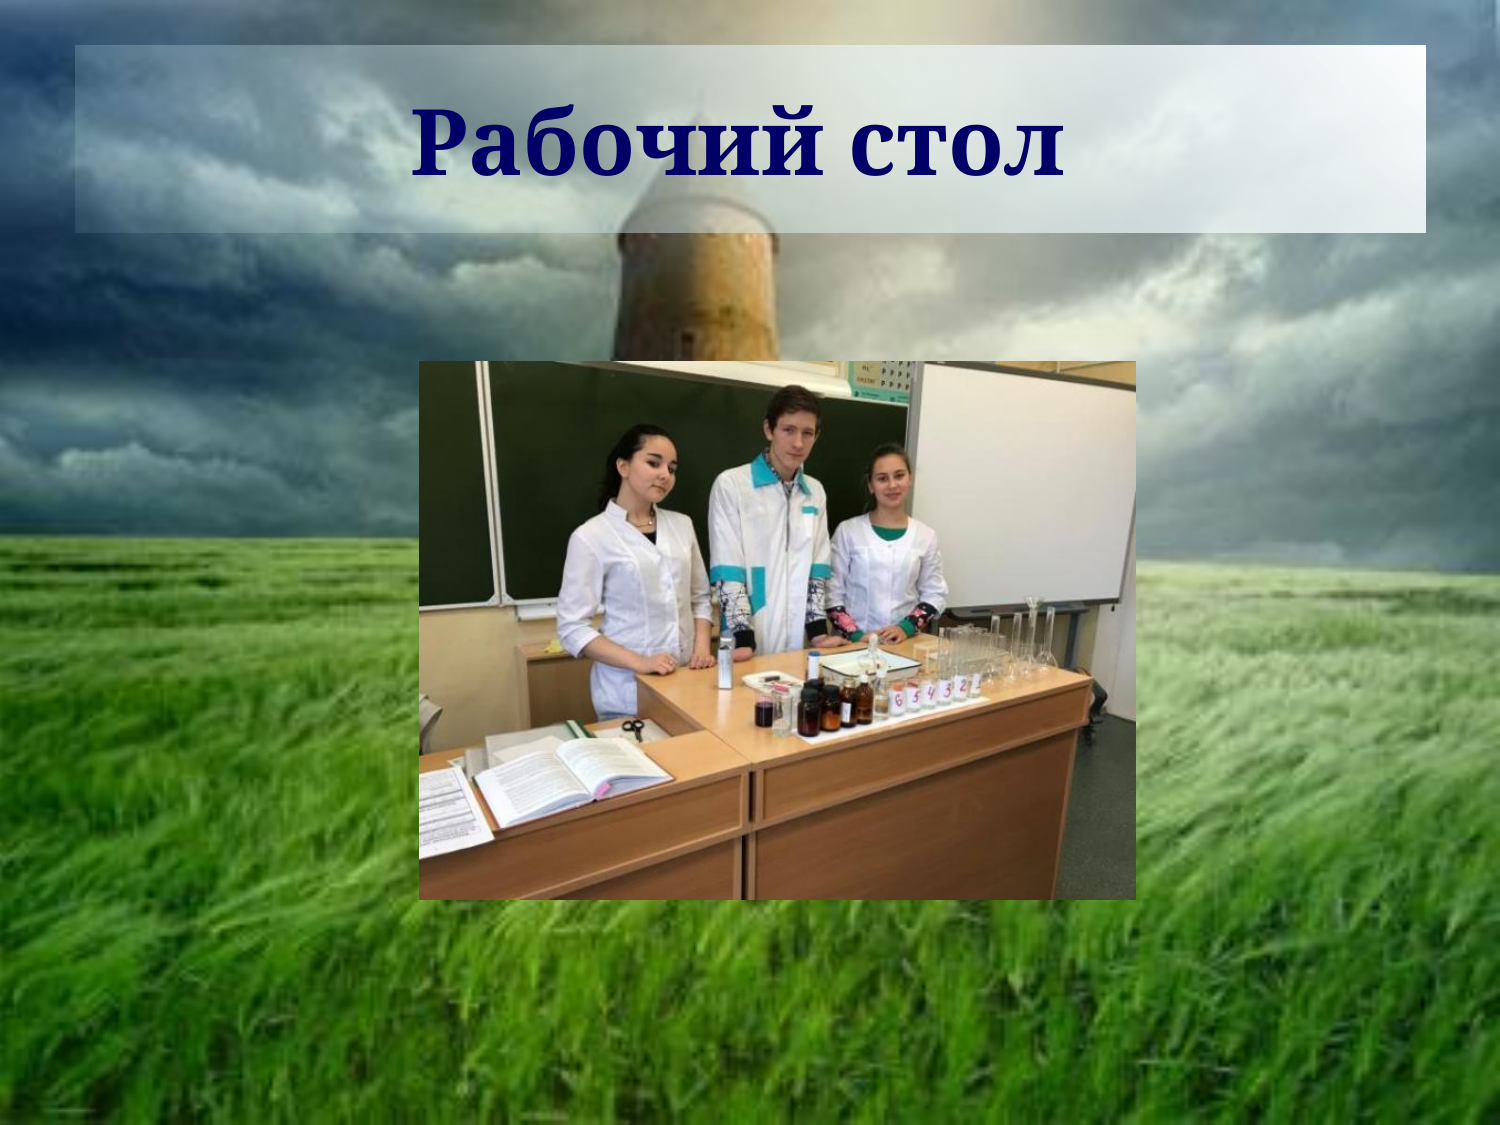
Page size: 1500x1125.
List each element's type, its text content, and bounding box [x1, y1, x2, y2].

picture [0, 0, 1500, 1125]
title Рабочий стол [75, 45, 1425, 233]
